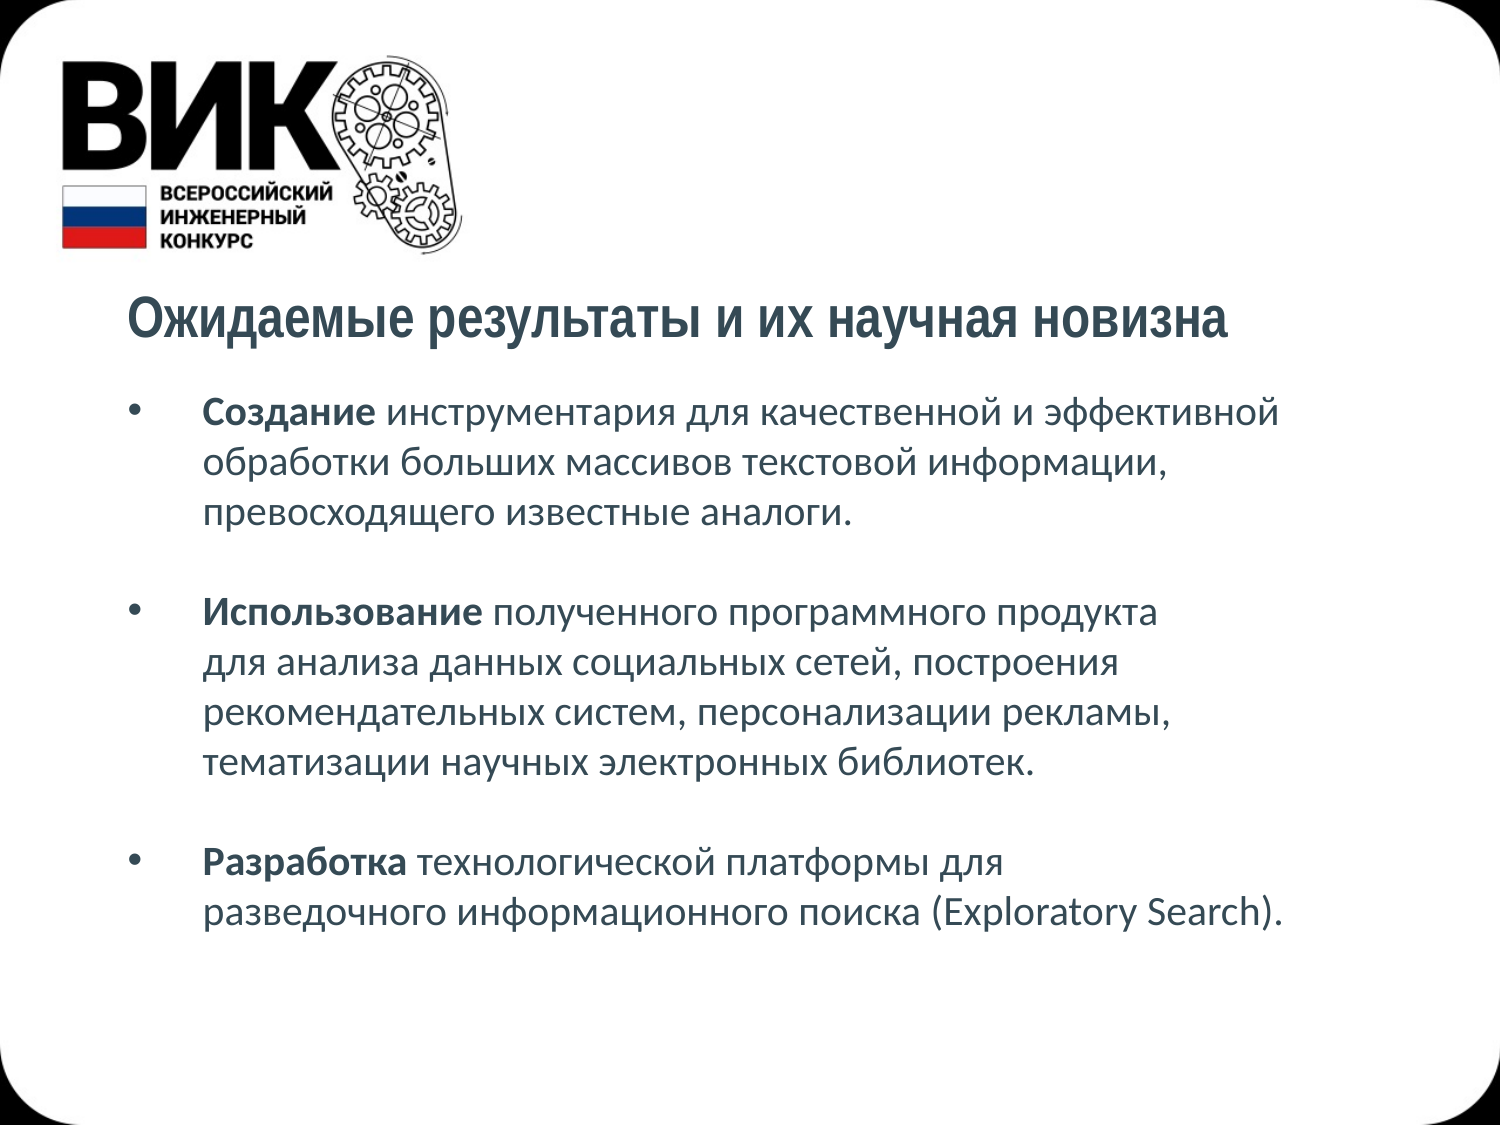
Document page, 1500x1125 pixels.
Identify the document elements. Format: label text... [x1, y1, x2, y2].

picture [0, 0, 1500, 1125]
title Ожидаемые результаты и их научная новизна [112, 281, 1388, 376]
text_box Создание инструментария для качественной и эффективной обработки больших массивов текстовой информации, превосходящего известные аналоги. Использование полученного программного продукта для анализа данных социальных сетей, построения рекомендательных систем, персонализации рекламы, тематизации научных электронных библиотек. Разработка технологической платформы для разведочного информационного поиска (Exploratory Search). [112, 376, 1388, 1109]
